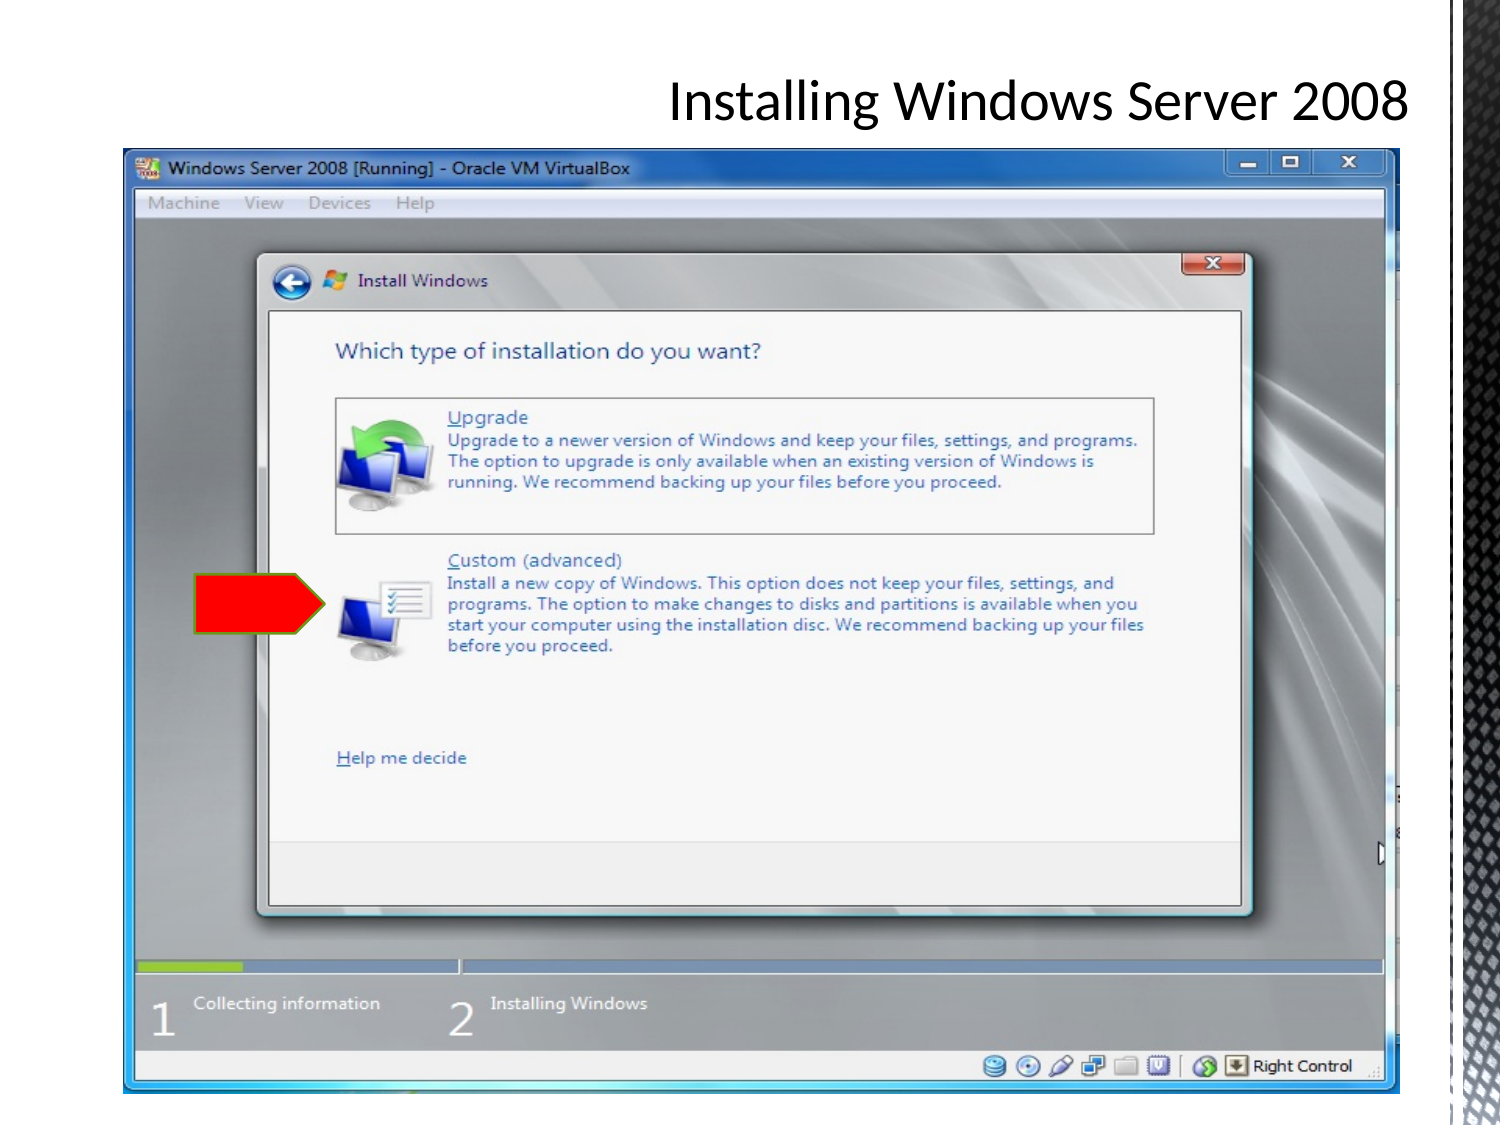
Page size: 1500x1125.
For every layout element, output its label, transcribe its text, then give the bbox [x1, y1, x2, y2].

picture [1447, 0, 1500, 1125]
title Installing Windows Server 2008 [75, 45, 1425, 149]
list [123, 148, 1400, 1095]
